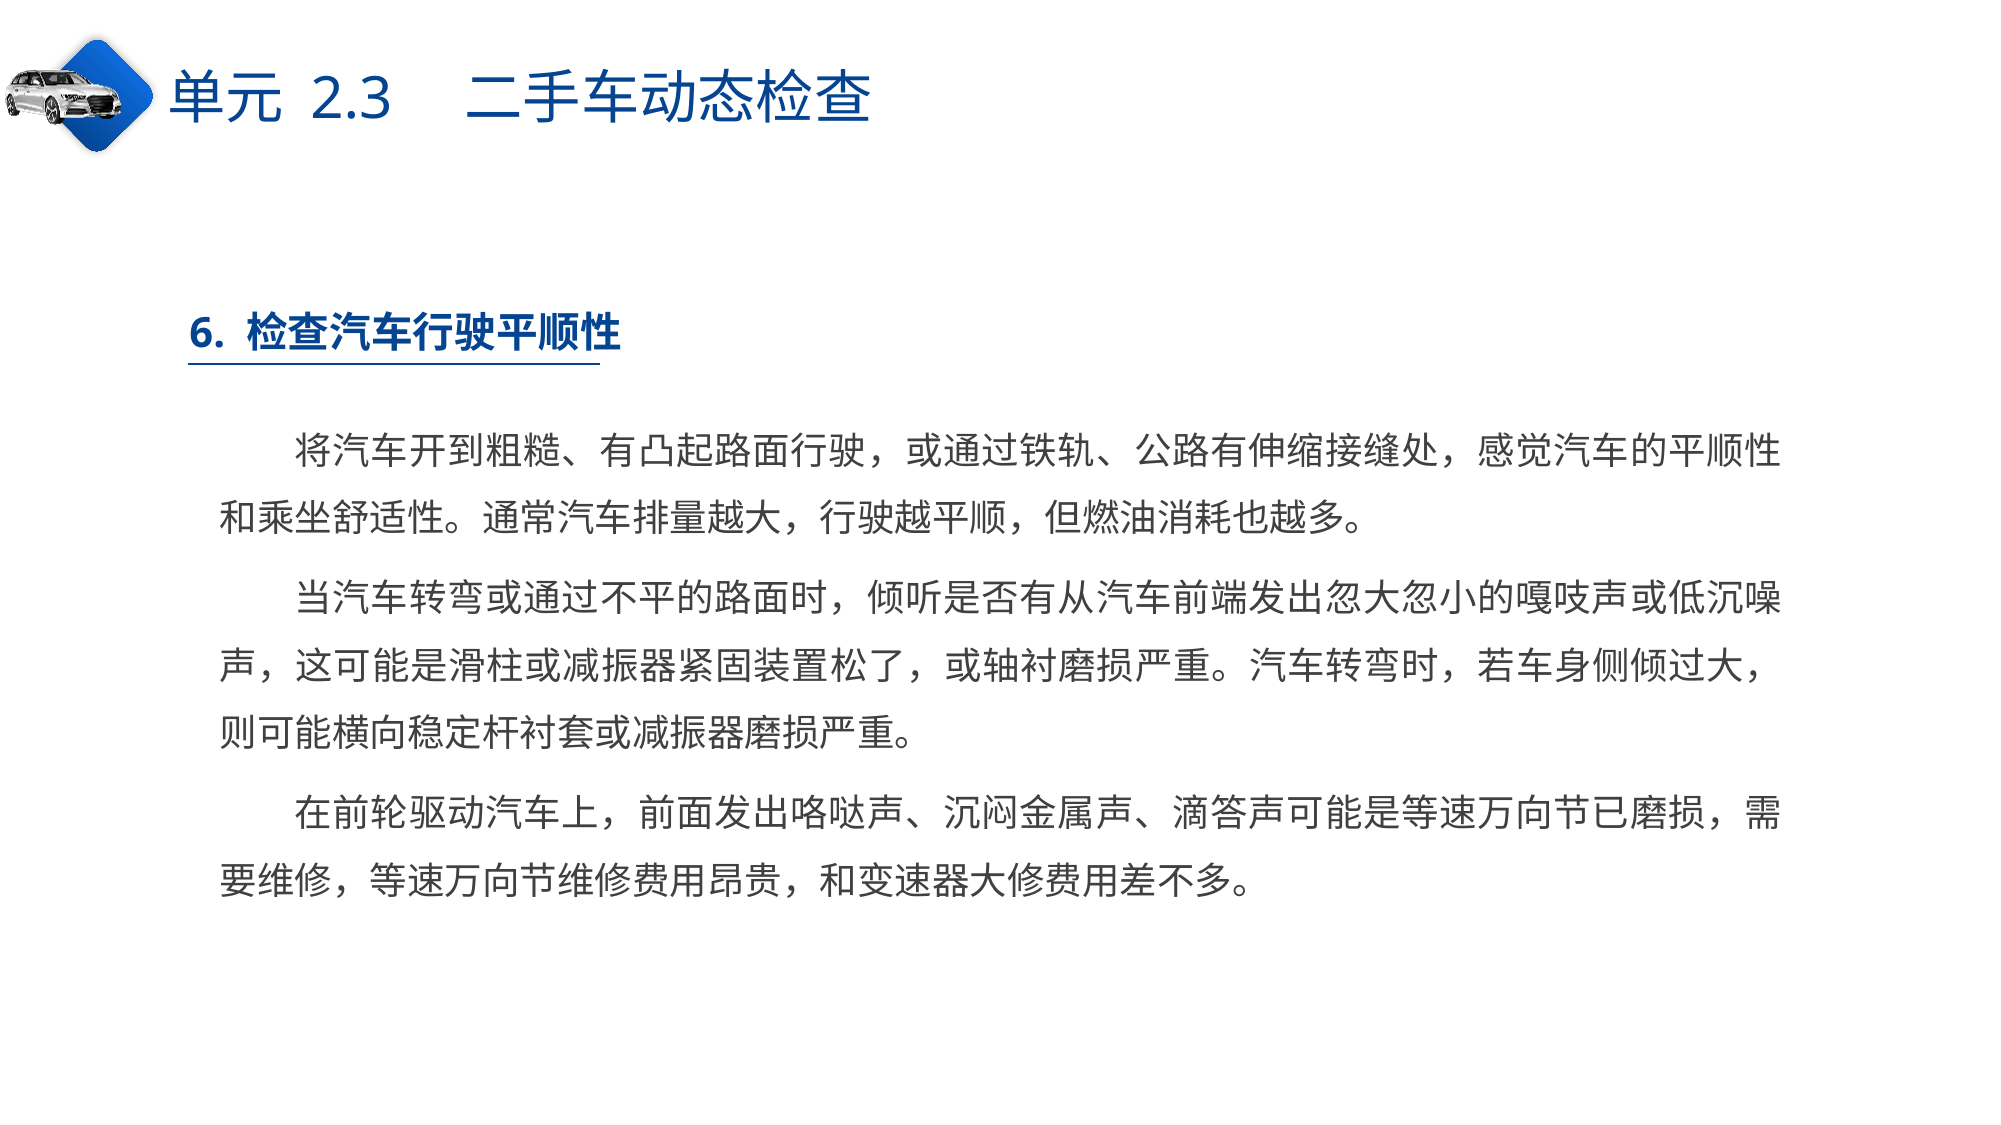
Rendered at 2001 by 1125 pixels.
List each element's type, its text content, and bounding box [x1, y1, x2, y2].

picture [0, 31, 125, 157]
text_box 将汽车开到粗糙、有凸起路面行驶，或通过铁轨、公路有伸缩接缝处，感觉汽车的平顺性和乘坐舒适性。通常汽车排量越大，行驶越平顺，但燃油消耗也越多。 当汽车转弯或通过不平的路面时，倾听是否有从汽车前端发出忽大忽小的嘎吱声或低沉噪声，这可能是滑柱或减振器紧固装置松了，或轴衬磨损严重。汽车转弯时，若车身侧倾过大，则可能横向稳定杆衬套或减振器磨损严重。 在前轮驱动汽车上，前面发出咯哒声、沉闷金属声、滴答声可能是等速万向节已磨损，需要维修，等速万向节维修费用昂贵，和变速器大修费用差不多。 [204, 397, 1797, 910]
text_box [174, 297, 1330, 364]
text_box 单元 2.3 二手车动态检查 [152, 52, 888, 138]
